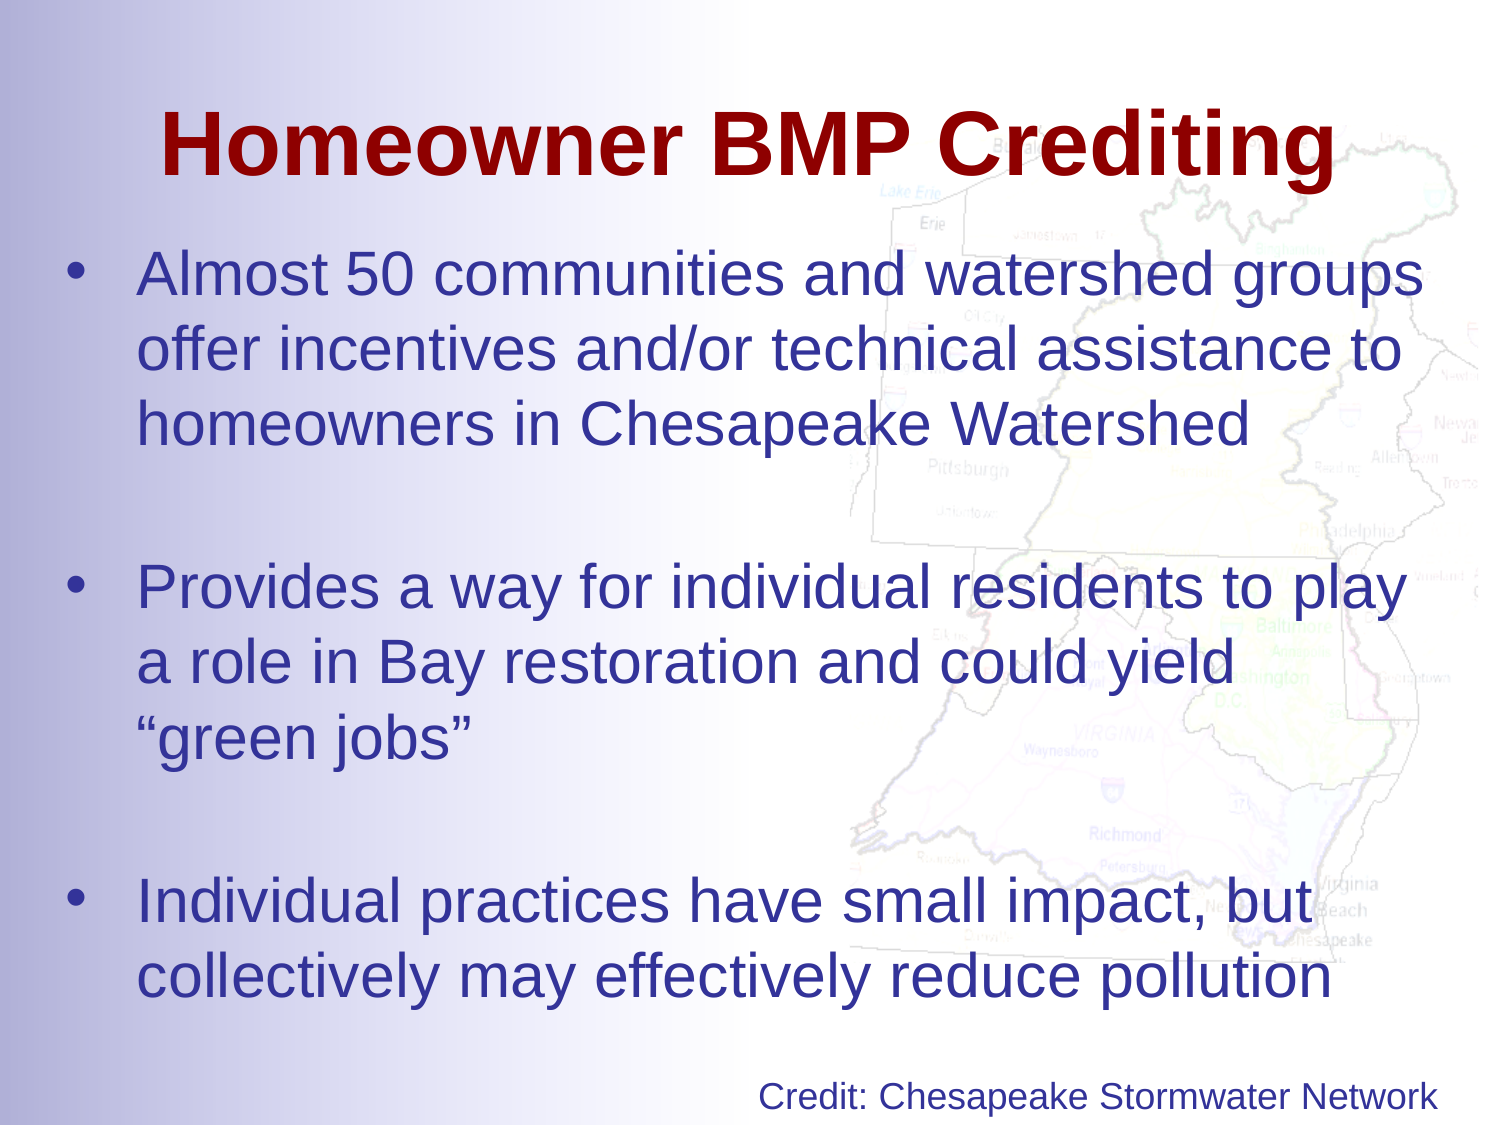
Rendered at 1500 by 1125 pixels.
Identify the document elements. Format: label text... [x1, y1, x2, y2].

list Almost 50 communities and watershed groups offer incentives and/or technical assistance to homeowners in Chesapeake Watershed Provides a way for individual residents to play a role in Bay restoration and could yield “green jobs” Individual practices have small impact, but collectively may effectively reduce pollution [49, 224, 1451, 1076]
text_box Credit: Chesapeake Stormwater Network [743, 1064, 1454, 1125]
title Homeowner BMP Crediting [74, 44, 1426, 224]
